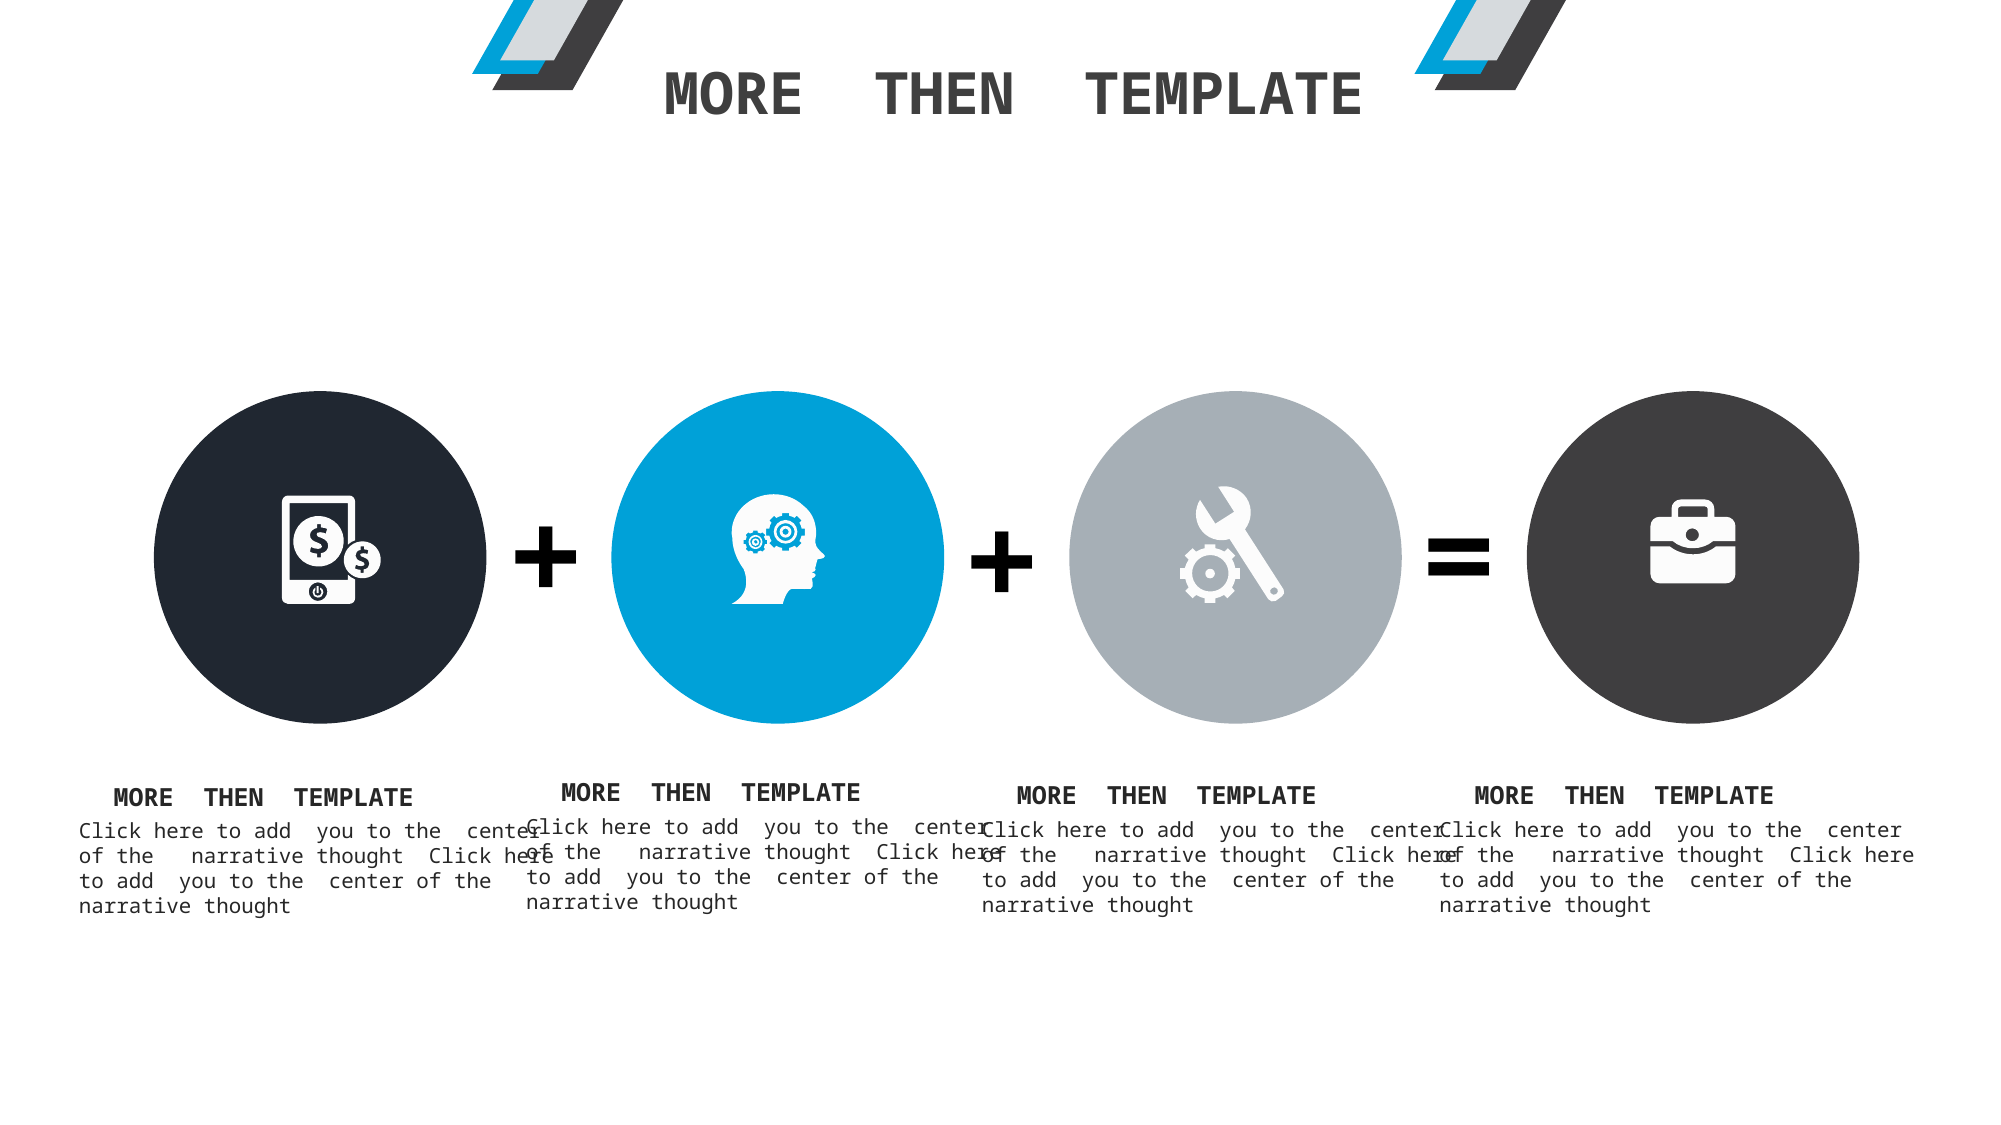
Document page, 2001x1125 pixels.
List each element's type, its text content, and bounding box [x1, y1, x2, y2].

text_box + [951, 473, 1053, 639]
text_box MORE THEN TEMPLATE Click here to add you to the center of the narrative thought Click here to add you to the center of the narrative thought [64, 740, 569, 925]
text_box [153, 391, 487, 724]
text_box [731, 494, 830, 604]
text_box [1650, 499, 1736, 584]
text_box [1526, 391, 1860, 724]
text_box MORE THEN TEMPLATE Click here to add you to the center of the narrative thought Click here to add you to the center of the narrative thought [1424, 739, 1930, 924]
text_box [1414, 0, 1567, 91]
text_box + [495, 468, 597, 634]
text_box = [1408, 468, 1510, 634]
text_box [611, 391, 945, 724]
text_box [282, 495, 383, 604]
text_box MORE THEN TEMPLATE [619, 40, 1380, 136]
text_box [1180, 484, 1285, 603]
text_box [472, 0, 624, 91]
text_box [1069, 391, 1402, 724]
text_box MORE THEN TEMPLATE Click here to add you to the center of the narrative thought Click here to add you to the center of the narrative thought [967, 739, 1424, 924]
text_box MORE THEN TEMPLATE Click here to add you to the center of the narrative thought Click here to add you to the center of the narrative thought [511, 736, 1016, 921]
